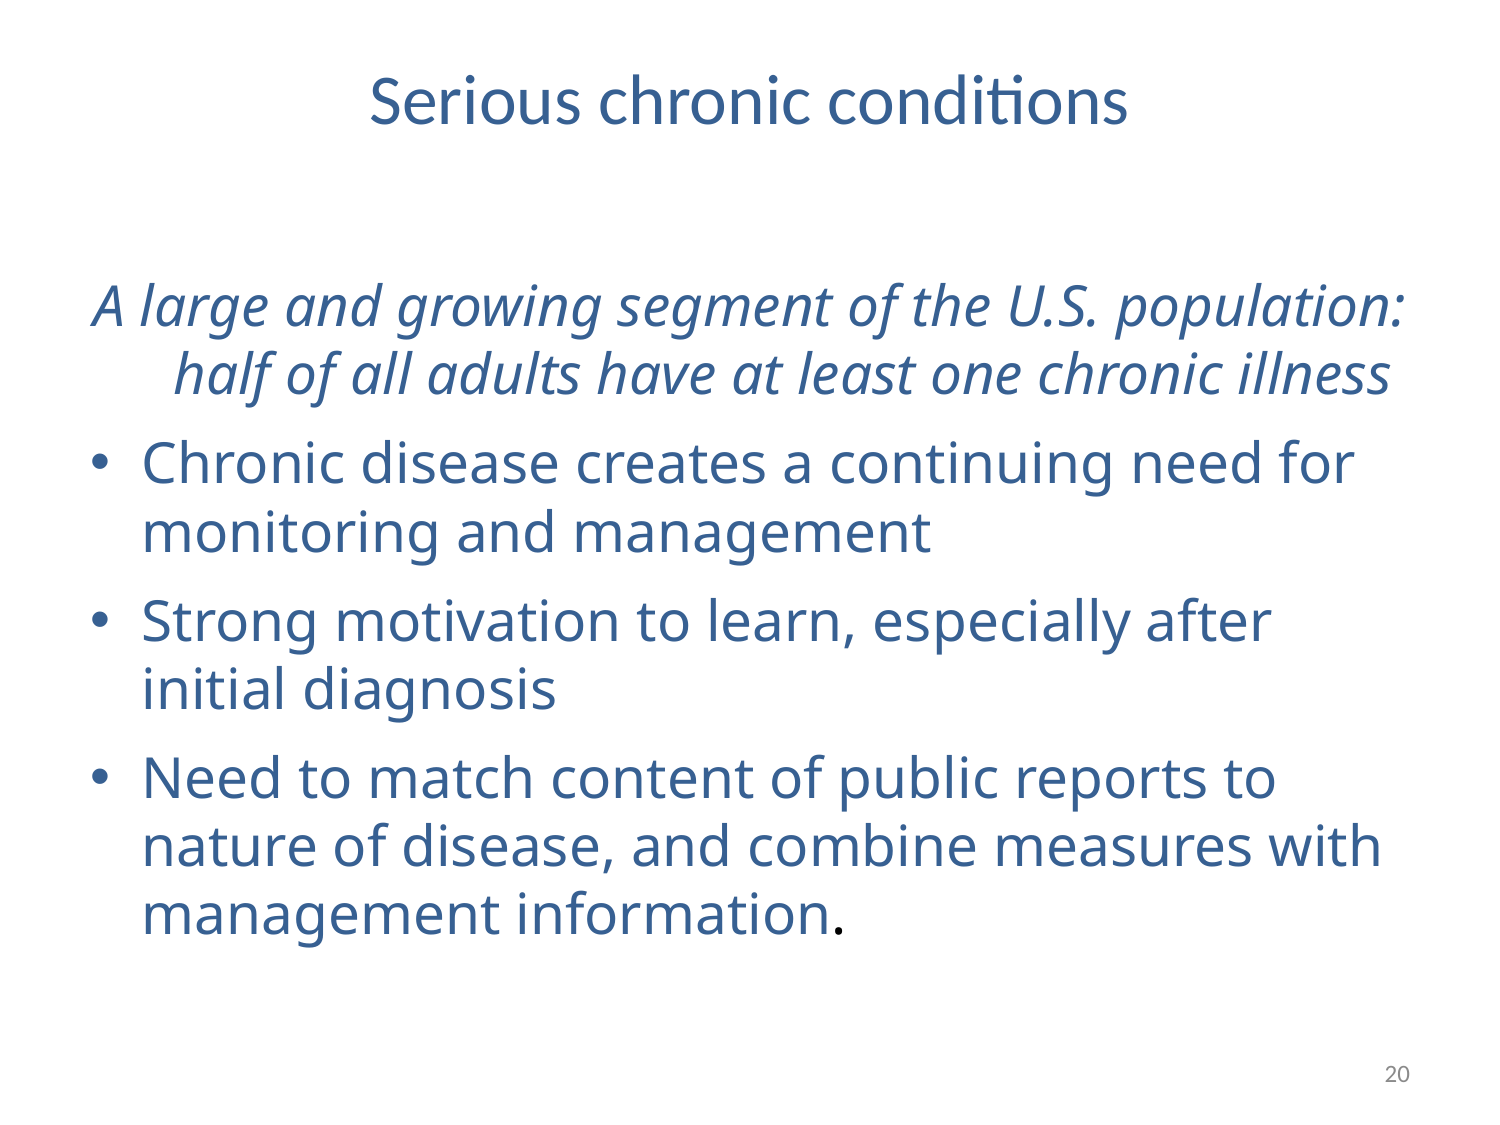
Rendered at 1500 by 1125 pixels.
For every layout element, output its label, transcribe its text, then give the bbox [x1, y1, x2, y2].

list A large and growing segment of the U.S. population: half of all adults have at least one chronic illness Chronic disease creates a continuing need for monitoring and management Strong motivation to learn, especially after initial diagnosis Need to match content of public reports to nature of disease, and combine measures with management information. [75, 262, 1425, 1005]
title Serious chronic conditions [75, 45, 1425, 233]
slide_number 20 [1074, 1042, 1425, 1103]
